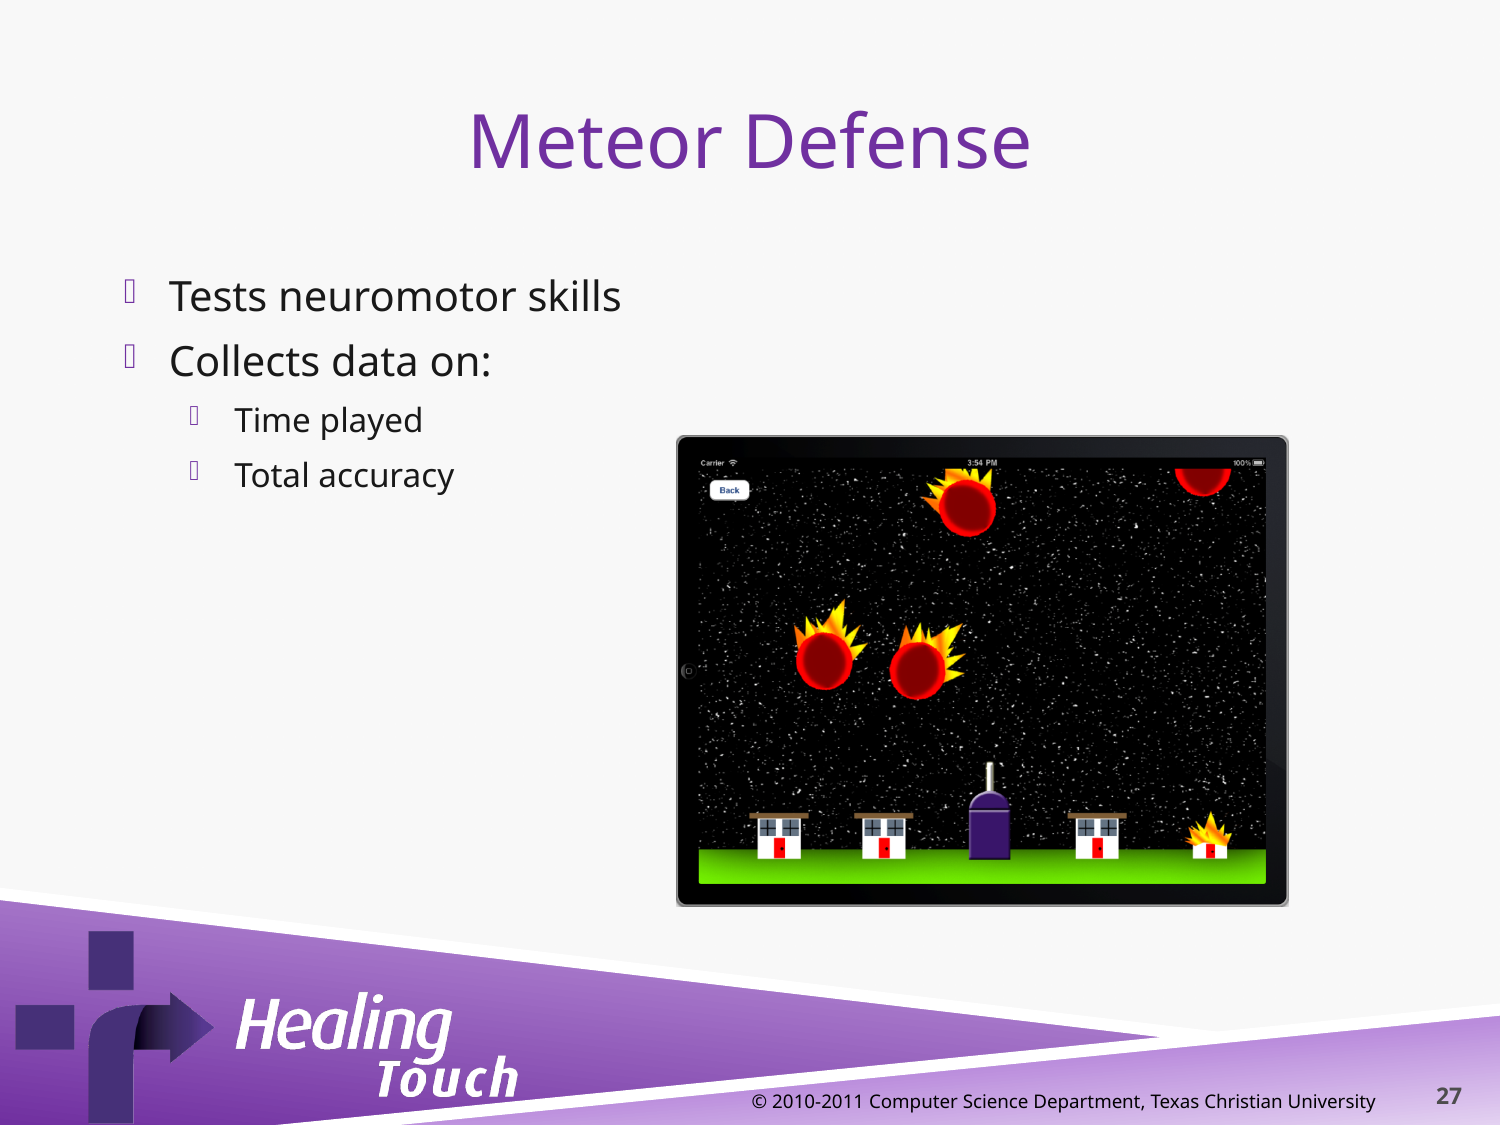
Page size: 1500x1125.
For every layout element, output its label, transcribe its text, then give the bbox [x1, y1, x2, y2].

picture [674, 434, 1290, 907]
title Meteor Defense [112, 45, 1388, 233]
list Tests neuromotor skills Collects data on: Time played Total accuracy [112, 262, 1388, 876]
slide_number 27 [1387, 1052, 1463, 1113]
slide_number © 2010-2011 Computer Science Department, Texas Christian University [737, 1052, 1375, 1113]
picture [7, 927, 525, 1125]
